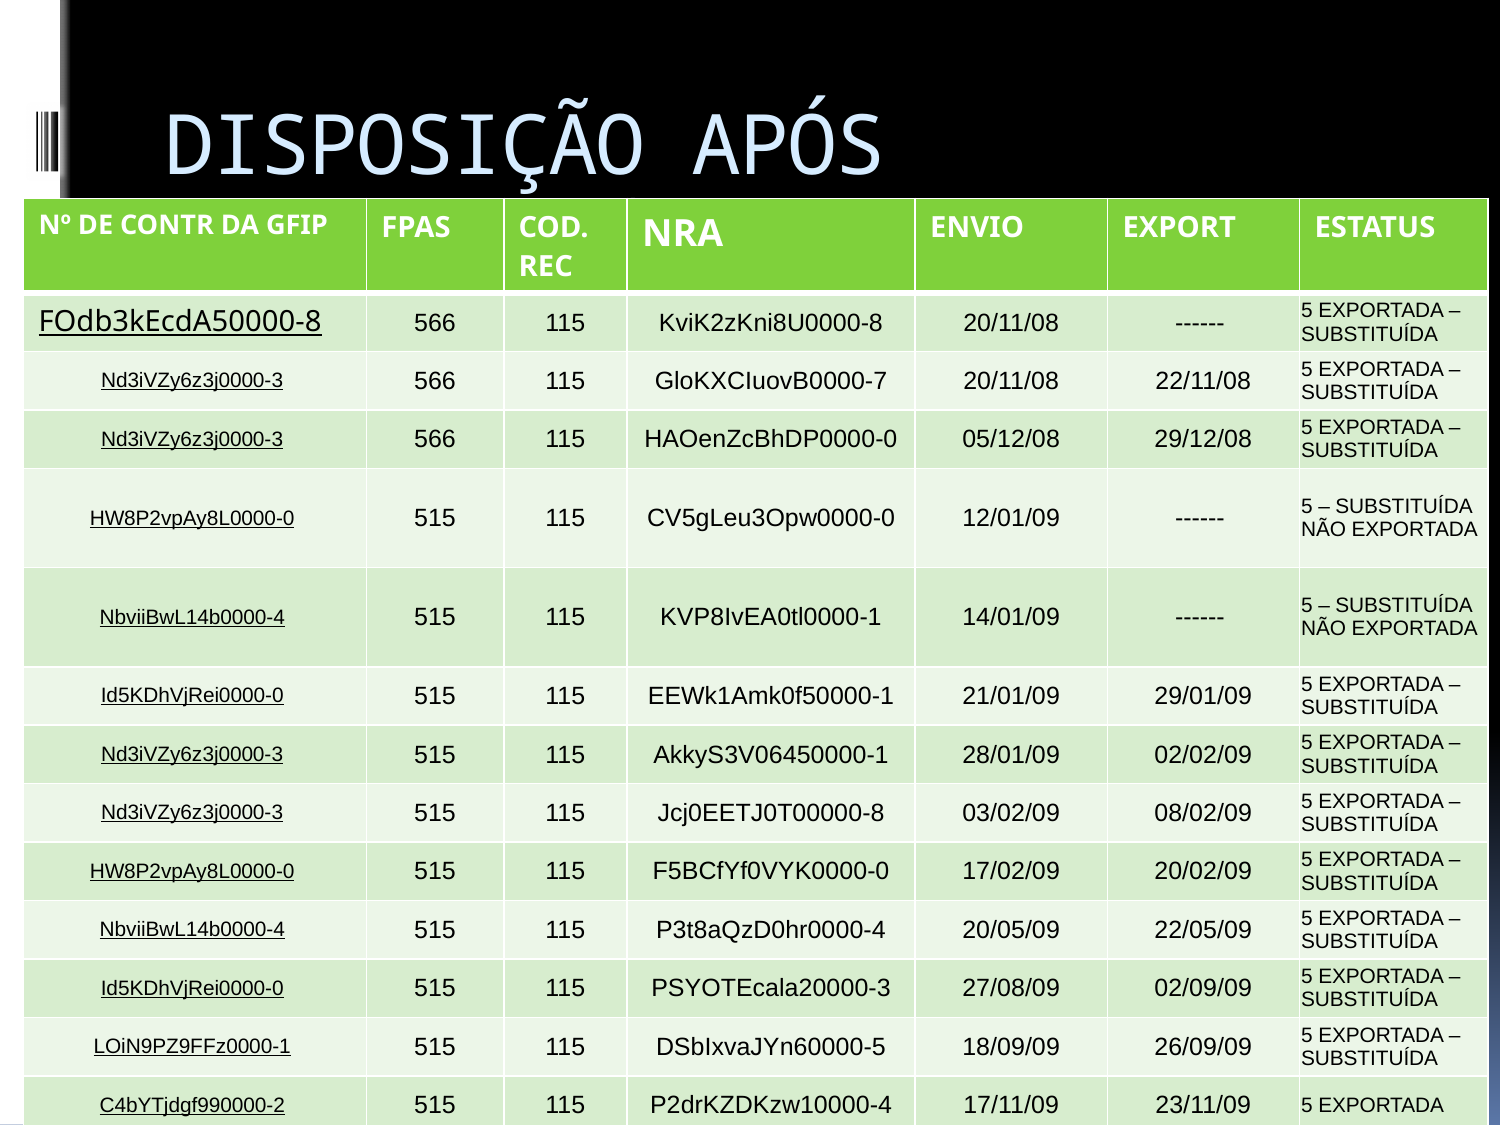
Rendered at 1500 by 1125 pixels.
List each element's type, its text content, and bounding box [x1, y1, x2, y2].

table_cell 515 [367, 668, 503, 724]
table_cell PSYOTEcala20000-3 [628, 960, 914, 1017]
table_cell 115 [505, 469, 626, 567]
table_cell Nd3iVZy6z3j0000-3 [24, 784, 366, 841]
table_cell Id5KDhVjRei0000-0 [24, 668, 366, 724]
table_cell 20/11/08 [916, 296, 1107, 351]
table_cell 5 EXPORTADA [1300, 1077, 1487, 1125]
table_cell KviK2zKni8U0000-8 [628, 296, 914, 351]
table_cell 02/09/09 [1108, 960, 1299, 1017]
table_header FPAS [367, 199, 503, 290]
table_cell 115 [505, 726, 626, 783]
table_cell 566 [367, 296, 503, 351]
table_cell 18/09/09 [916, 1018, 1107, 1075]
table_cell 515 [367, 726, 503, 783]
table_cell 23/11/09 [1108, 1077, 1299, 1125]
table_cell 20/05/09 [916, 901, 1107, 958]
table_cell 05/12/08 [916, 411, 1107, 468]
table_cell 515 [367, 784, 503, 841]
table_header Nº DE CONTR DA GFIP [24, 199, 366, 290]
table_cell 515 [367, 843, 503, 900]
table_header ESTATUS [1300, 199, 1487, 290]
table_cell HW8P2vpAy8L0000-0 [24, 843, 366, 900]
table_cell F5BCfYf0VYK0000-0 [628, 843, 914, 900]
table_cell 115 [505, 784, 626, 841]
table_cell 5 EXPORTADA – SUBSTITUÍDA [1300, 1018, 1487, 1075]
table_cell 115 [505, 668, 626, 724]
table_cell 115 [505, 1018, 626, 1075]
table_cell P2drKZDKzw10000-4 [628, 1077, 914, 1125]
table_cell Jcj0EETJ0T00000-8 [628, 784, 914, 841]
table_cell Nd3iVZy6z3j0000-3 [24, 726, 366, 783]
table_cell 29/01/09 [1108, 668, 1299, 724]
table_cell HW8P2vpAy8L0000-0 [24, 469, 366, 567]
table_cell GloKXCIuovB0000-7 [628, 352, 914, 409]
table_cell Nd3iVZy6z3j0000-3 [24, 411, 366, 468]
table_cell 5 EXPORTADA – SUBSTITUÍDA [1300, 296, 1487, 351]
table_cell 515 [367, 469, 503, 567]
table_cell 515 [367, 1077, 503, 1125]
table_cell HAOenZcBhDP0000-0 [628, 411, 914, 468]
table_cell 17/11/09 [916, 1077, 1107, 1125]
table_cell 21/01/09 [916, 668, 1107, 724]
table_cell C4bYTjdgf990000-2 [24, 1077, 366, 1125]
table_cell 20/02/09 [1108, 843, 1299, 900]
table_cell 08/02/09 [1108, 784, 1299, 841]
table_cell NbviiBwL14b0000-4 [24, 901, 366, 958]
table_cell 14/01/09 [916, 568, 1107, 666]
table_cell KVP8IvEA0tl0000-1 [628, 568, 914, 666]
table_cell Id5KDhVjRei0000-0 [24, 960, 366, 1017]
table_cell 5 EXPORTADA – SUBSTITUÍDA [1300, 901, 1487, 958]
table_cell 02/02/09 [1108, 726, 1299, 783]
table_cell 515 [367, 901, 503, 958]
table_cell 115 [505, 352, 626, 409]
table_cell ------ [1108, 469, 1299, 567]
table_cell 566 [367, 352, 503, 409]
table_cell ------ [1108, 296, 1299, 351]
table_cell 5 EXPORTADA – SUBSTITUÍDA [1300, 411, 1487, 468]
table_cell 28/01/09 [916, 726, 1107, 783]
table_cell ------ [1108, 568, 1299, 666]
table_cell 22/05/09 [1108, 901, 1299, 958]
table_cell 115 [505, 568, 626, 666]
table_cell P3t8aQzD0hr0000-4 [628, 901, 914, 958]
table_cell 20/11/08 [916, 352, 1107, 409]
table_cell 5 EXPORTADA – SUBSTITUÍDA [1300, 960, 1487, 1017]
table_cell 5 – SUBSTITUÍDA NÃO EXPORTADA [1300, 568, 1487, 666]
table_cell 22/11/08 [1108, 352, 1299, 409]
table_cell FOdb3kEcdA50000-8 [24, 296, 366, 351]
table_cell 03/02/09 [916, 784, 1107, 841]
table_cell 29/12/08 [1108, 411, 1299, 468]
table_cell CV5gLeu3Opw0000-0 [628, 469, 914, 567]
table_cell EEWk1Amk0f50000-1 [628, 668, 914, 724]
table_header EXPORT [1108, 199, 1299, 290]
table_header COD. REC [505, 199, 626, 290]
table_cell 515 [367, 960, 503, 1017]
table_cell DSbIxvaJYn60000-5 [628, 1018, 914, 1075]
table_cell 515 [367, 568, 503, 666]
table_header ENVIO [916, 199, 1107, 290]
table_cell Nd3iVZy6z3j0000-3 [24, 352, 366, 409]
table_cell 115 [505, 1077, 626, 1125]
table_cell 5 EXPORTADA – SUBSTITUÍDA [1300, 784, 1487, 841]
table_cell 5 EXPORTADA – SUBSTITUÍDA [1300, 668, 1487, 724]
table_cell 5 EXPORTADA – SUBSTITUÍDA [1300, 352, 1487, 409]
table_cell AkkyS3V06450000-1 [628, 726, 914, 783]
table_cell 5 EXPORTADA – SUBSTITUÍDA [1300, 843, 1487, 900]
table_cell 515 [367, 1018, 503, 1075]
table_cell 5 EXPORTADA – SUBSTITUÍDA [1300, 726, 1487, 783]
table_cell NbviiBwL14b0000-4 [24, 568, 366, 666]
table_cell LOiN9PZ9FFz0000-1 [24, 1018, 366, 1075]
table_cell 12/01/09 [916, 469, 1107, 567]
table_cell 115 [505, 960, 626, 1017]
table_cell 566 [367, 411, 503, 468]
table_cell 17/02/09 [916, 843, 1107, 900]
table_cell 115 [505, 843, 626, 900]
table_header NRA [628, 199, 914, 290]
table_cell 26/09/09 [1108, 1018, 1299, 1075]
title DISPOSIÇÃO APÓS TRANSMISSÃO [150, 83, 1425, 198]
table_cell 115 [505, 296, 626, 351]
table_cell 5 – SUBSTITUÍDA NÃO EXPORTADA [1300, 469, 1487, 567]
table_cell 115 [505, 411, 626, 468]
table_cell 27/08/09 [916, 960, 1107, 1017]
table_cell 115 [505, 901, 626, 958]
